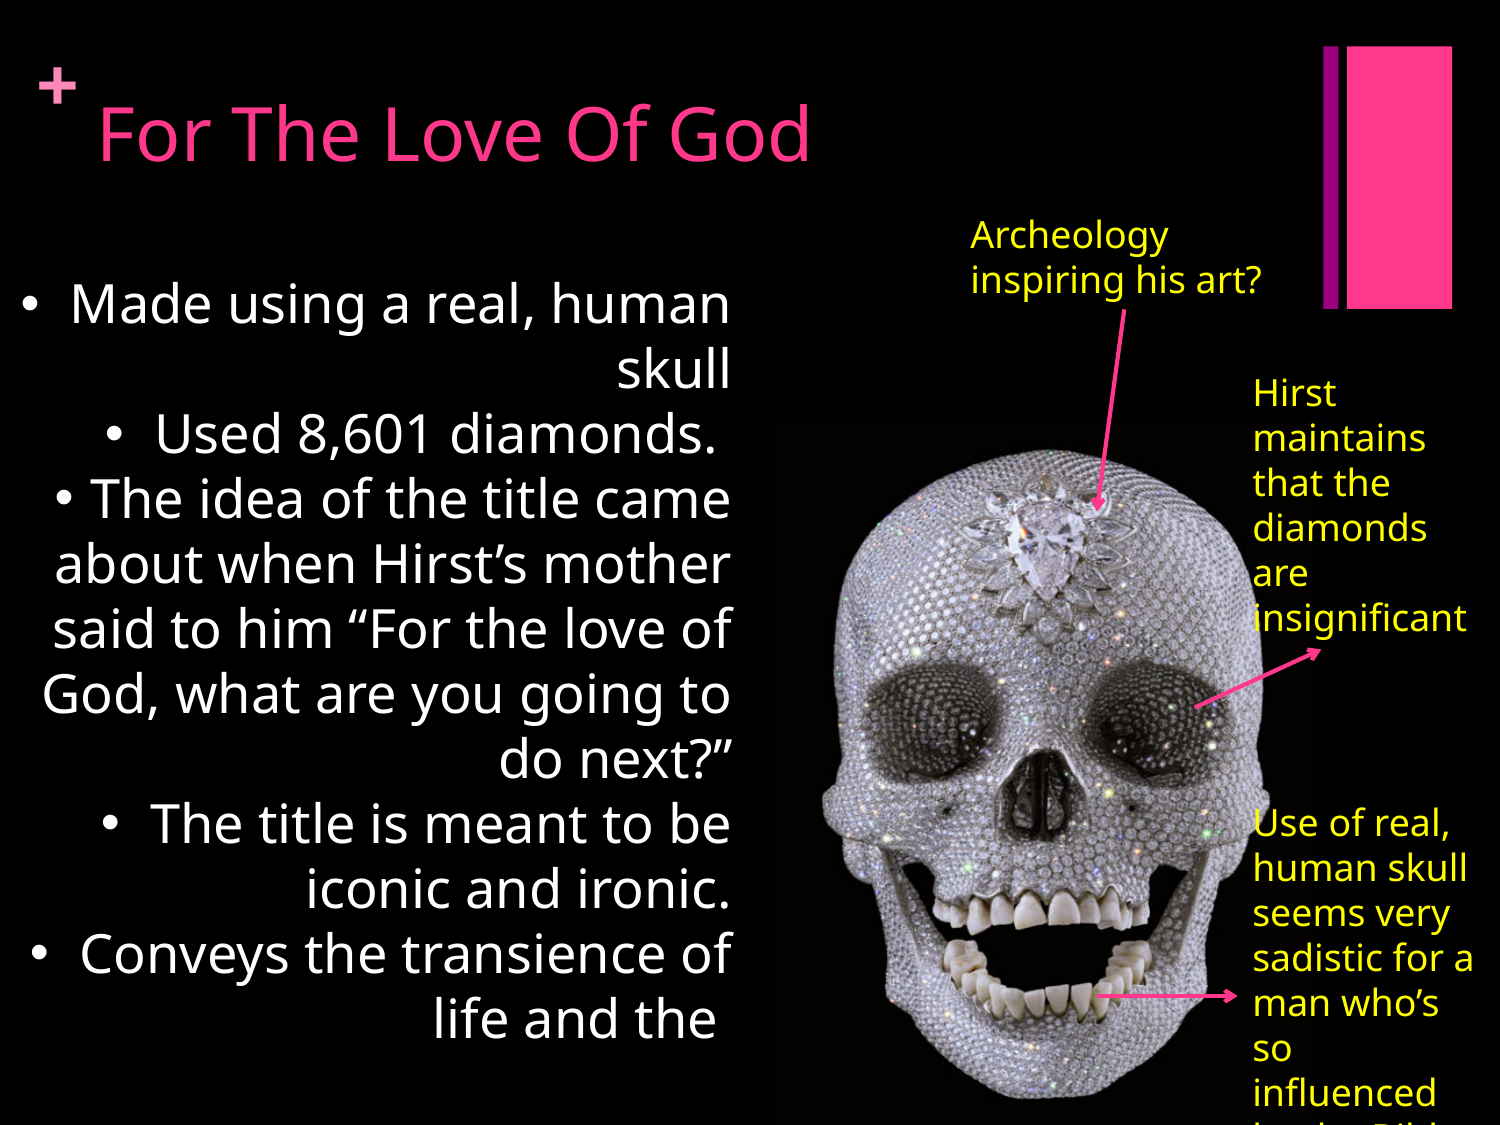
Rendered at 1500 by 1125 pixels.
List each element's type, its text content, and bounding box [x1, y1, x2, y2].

text_box Hirst maintains that the diamonds are insignificant [1237, 361, 1500, 416]
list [348, 419, 1500, 1125]
text_box Made using a real, human skull Used 8,601 diamonds. The idea of the title came about when Hirst’s mother said to him “For the love of God, what are you going to do next?” The title is meant to be iconic and ironic. Conveys the transience of life and the [0, 262, 748, 1057]
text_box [1008, 396, 1213, 425]
title For The Love Of God [81, 79, 1322, 263]
text_box Archeology inspiring his art? [955, 203, 1293, 309]
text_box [1194, 648, 1322, 709]
